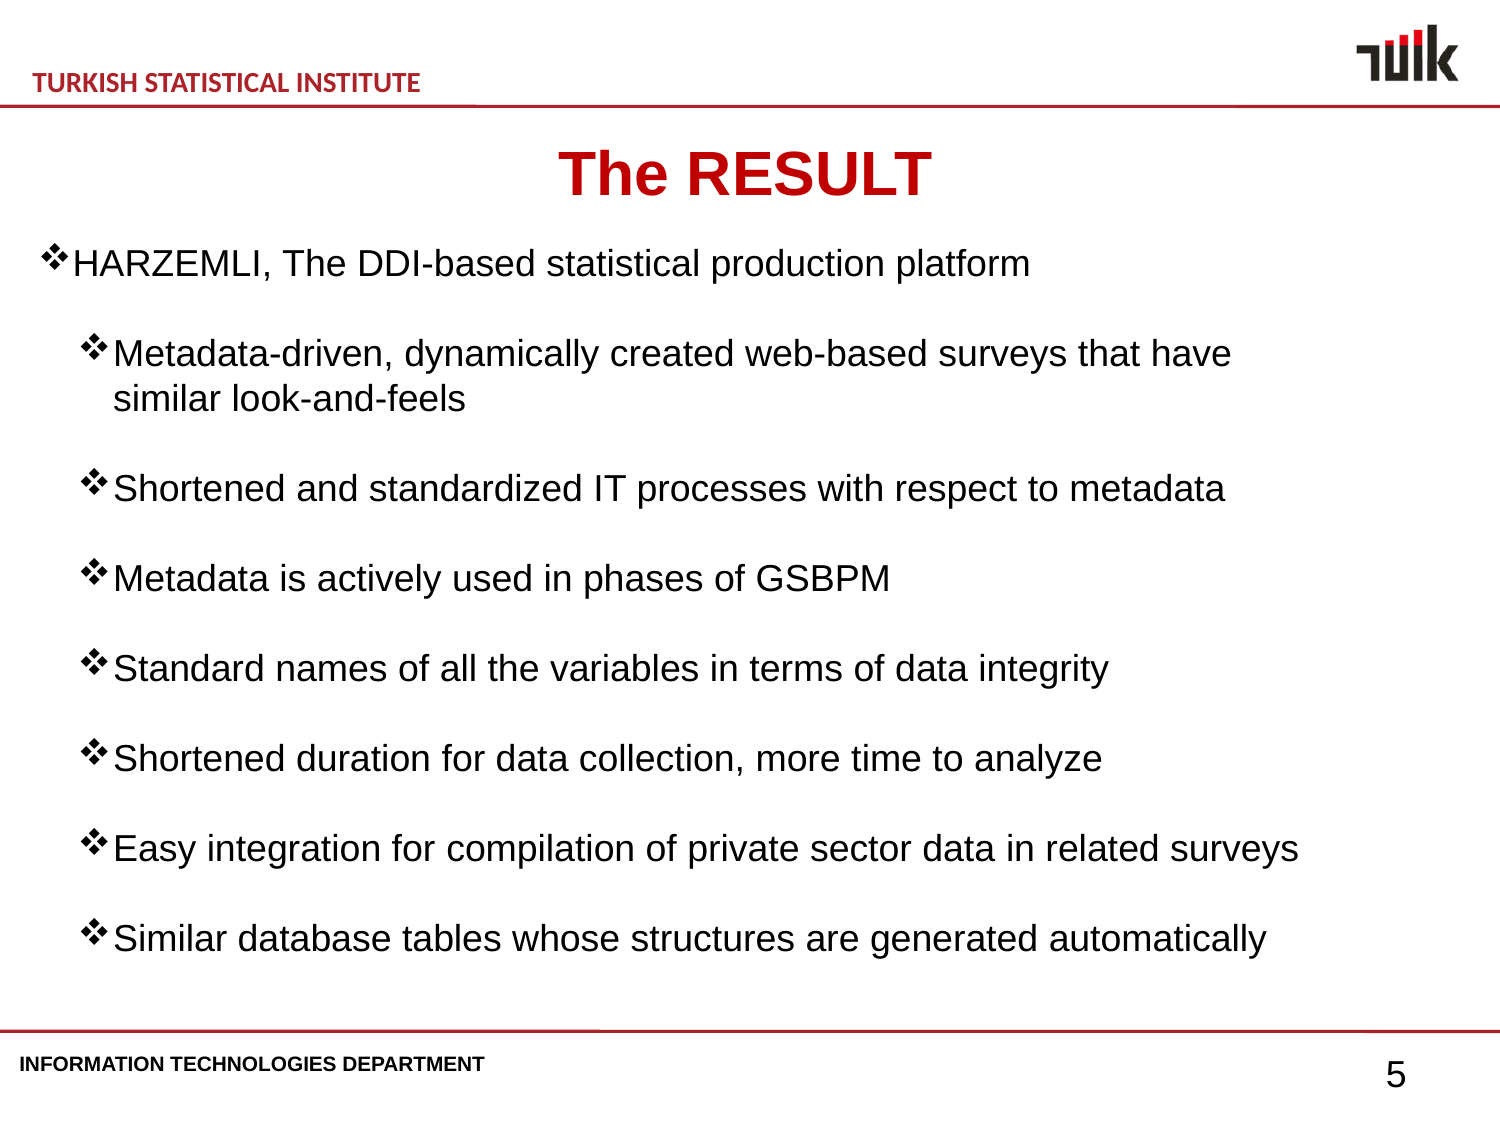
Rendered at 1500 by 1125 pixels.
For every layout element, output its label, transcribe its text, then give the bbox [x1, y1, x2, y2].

text_box The RESULT [71, 125, 1420, 216]
picture [1352, 19, 1464, 85]
text_box HARZEMLI, The DDI-based statistical production platform Metadata-driven, dynamically created web-based surveys that have similar look-and-feels Shortened and standardized IT processes with respect to metadata Metadata is actively used in phases of GSBPM Standard names of all the variables in terms of data integrity Shortened duration for data collection, more time to analyze Easy integration for compilation of private sector data in related surveys Similar database tables whose structures are generated automatically [23, 231, 1500, 967]
